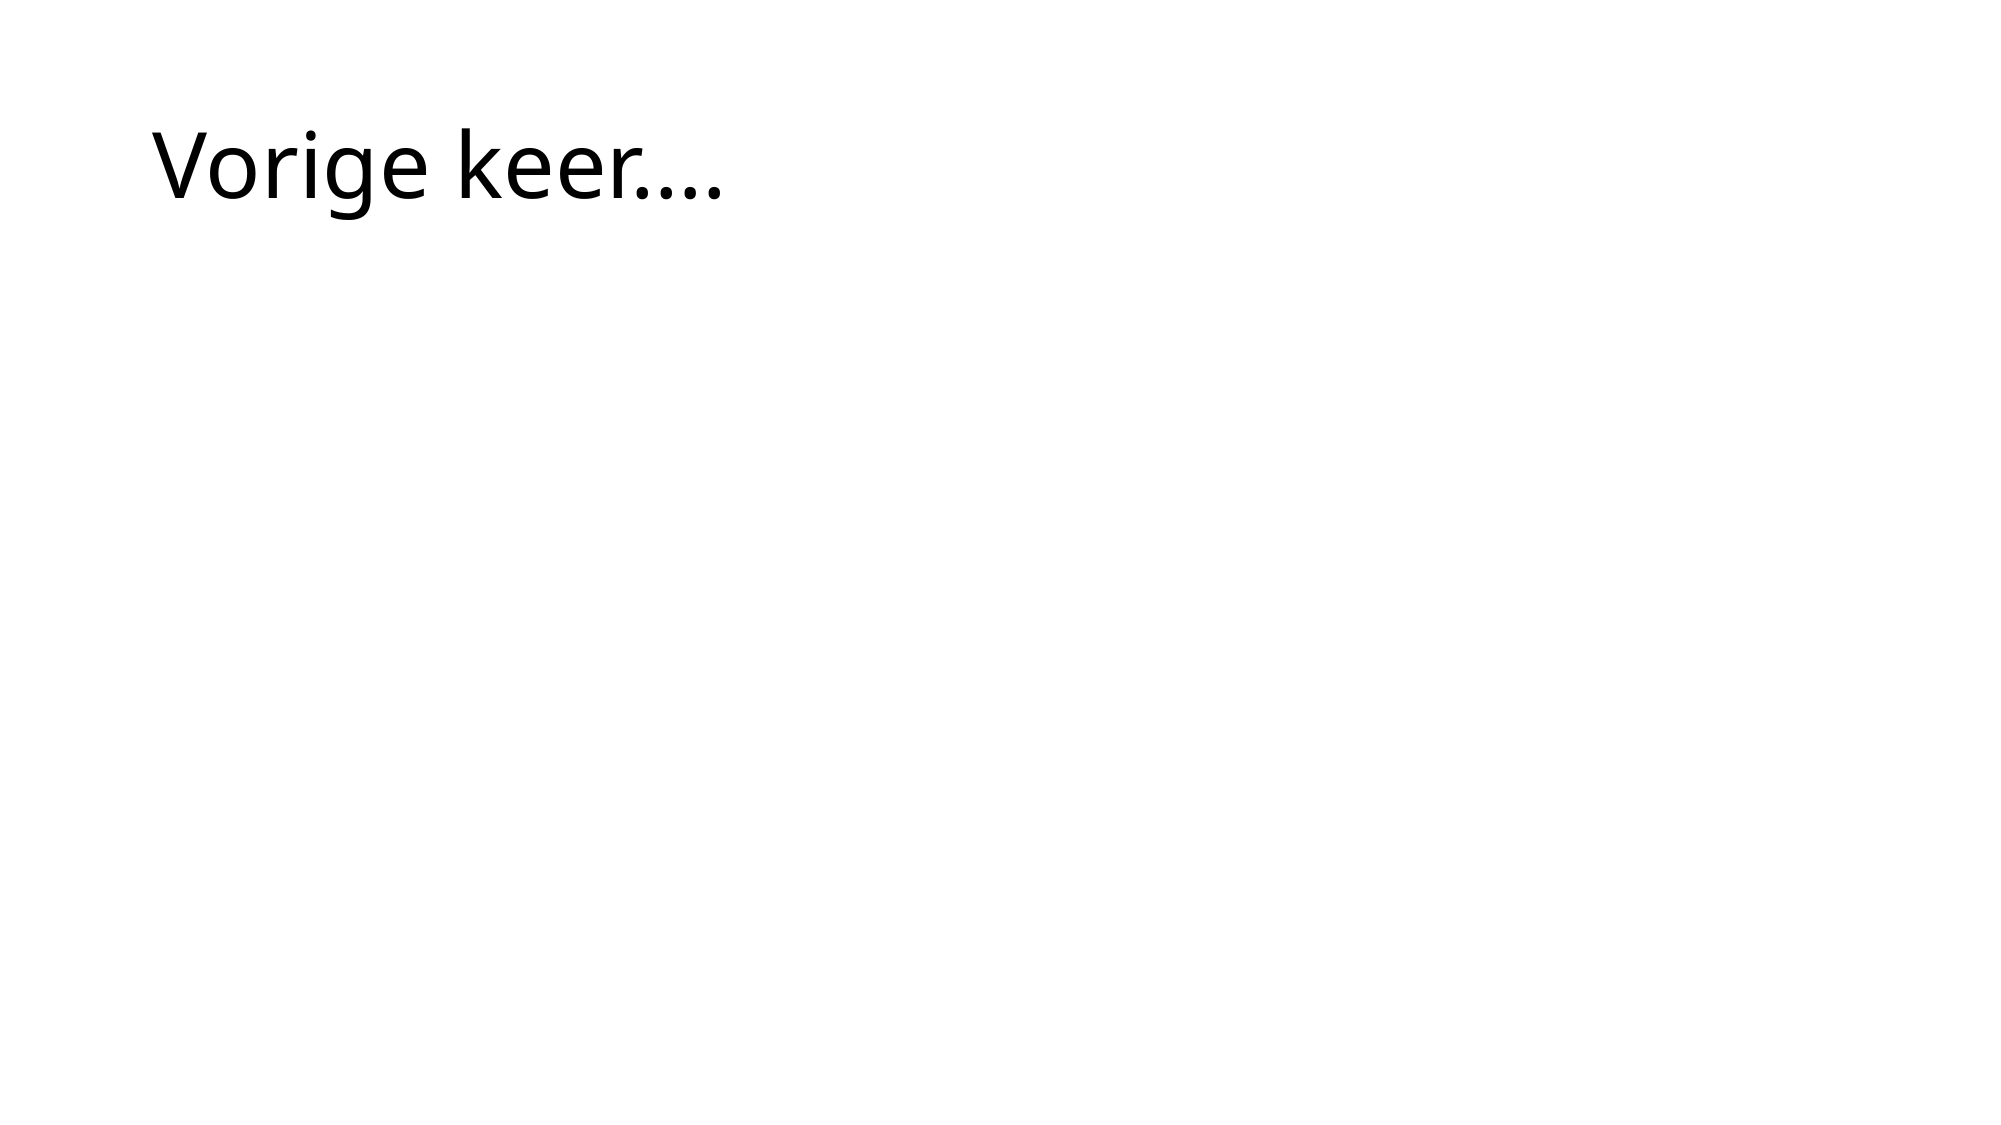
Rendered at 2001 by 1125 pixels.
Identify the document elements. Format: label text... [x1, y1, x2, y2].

title Vorige keer…. [137, 59, 1863, 278]
